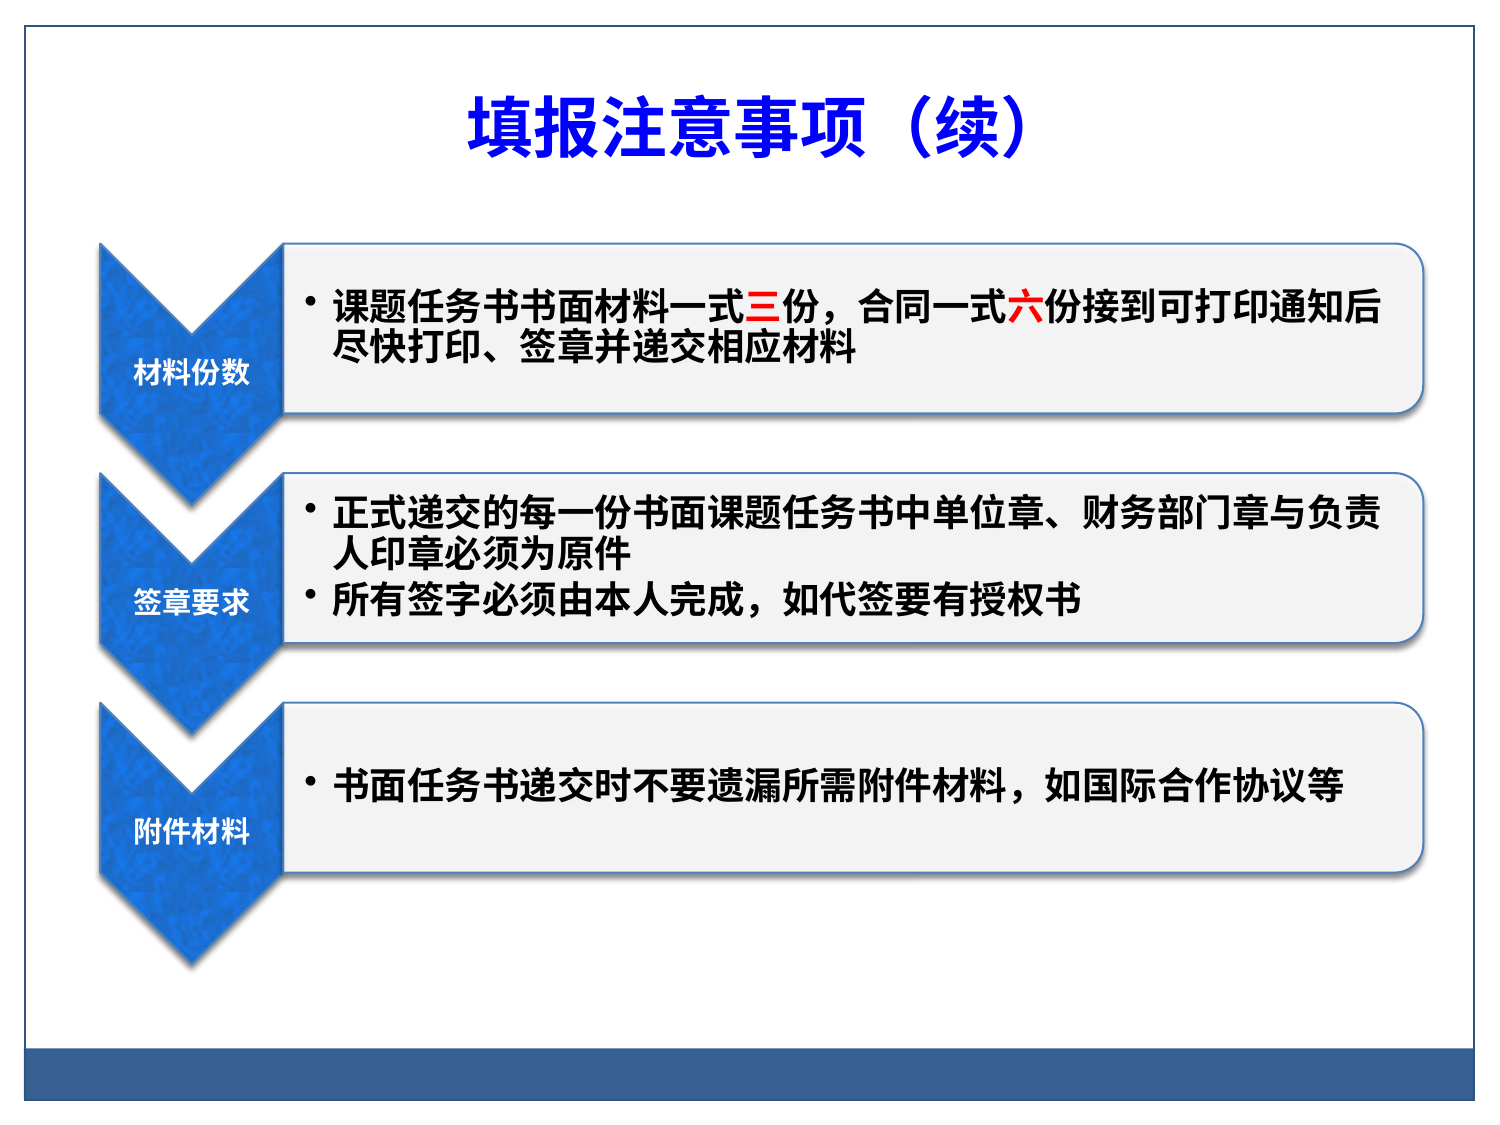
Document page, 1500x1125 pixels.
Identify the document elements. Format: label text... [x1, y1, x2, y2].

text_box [99, 243, 1424, 965]
text_box 填报注意事项（续） [253, 78, 1223, 173]
